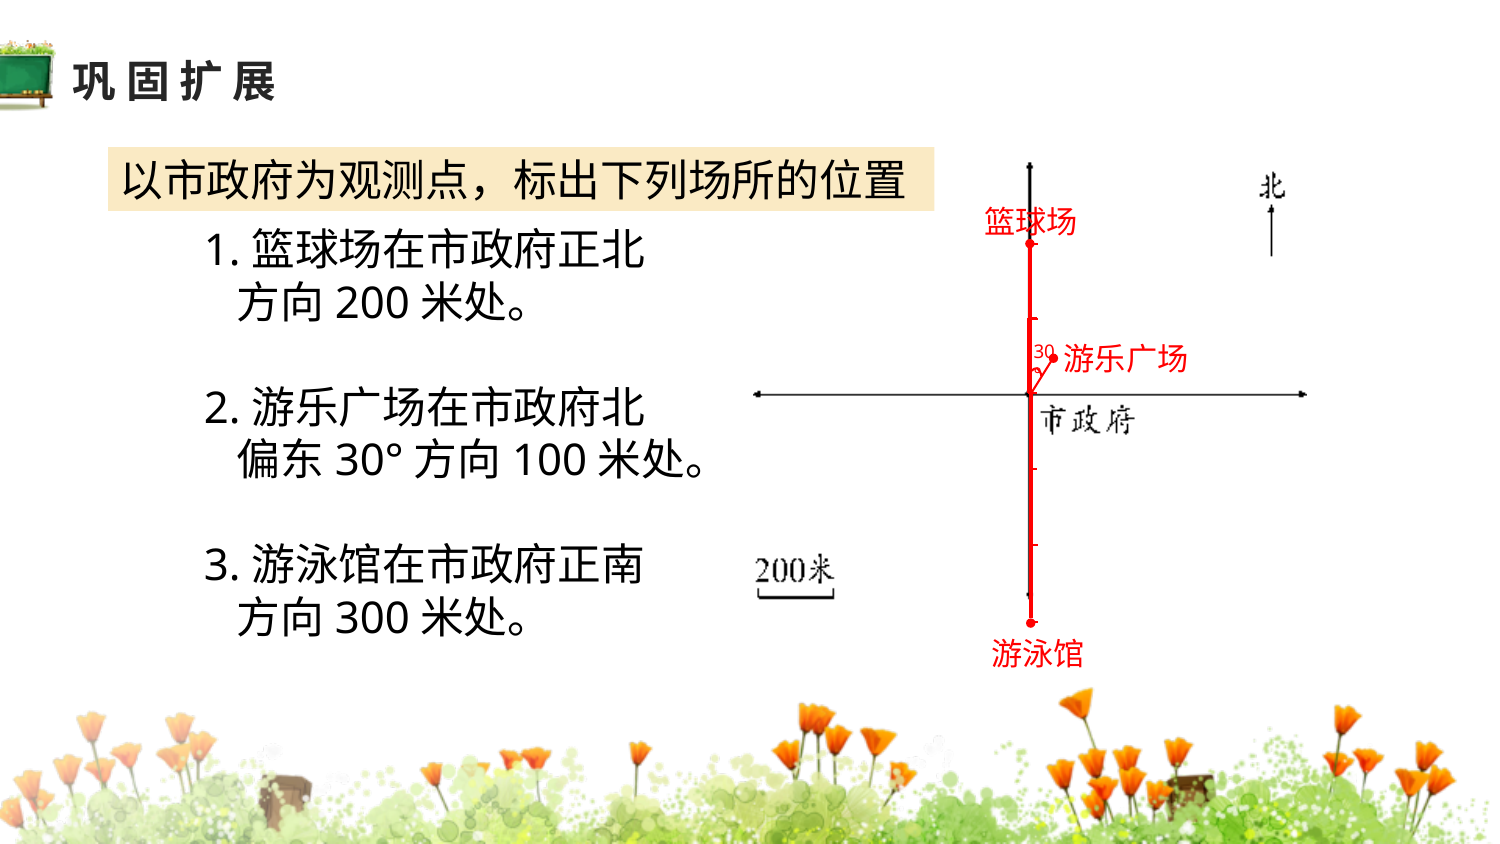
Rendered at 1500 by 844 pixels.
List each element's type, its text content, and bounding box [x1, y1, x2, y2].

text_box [976, 393, 1127, 680]
picture [0, 680, 1500, 844]
picture [753, 161, 1307, 601]
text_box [969, 194, 1120, 394]
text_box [1018, 331, 1221, 395]
text_box 巩固扩展 [44, 47, 305, 112]
picture [0, 28, 56, 122]
text_box 1.篮球场在市政府正北方向200米处。 2.游乐广场在市政府北偏东30°方向100米处。 3.游泳馆在市政府正南方向300米处。 [192, 216, 697, 648]
text_box 以市政府为观测点，标出下列场所的位置 [108, 147, 935, 211]
